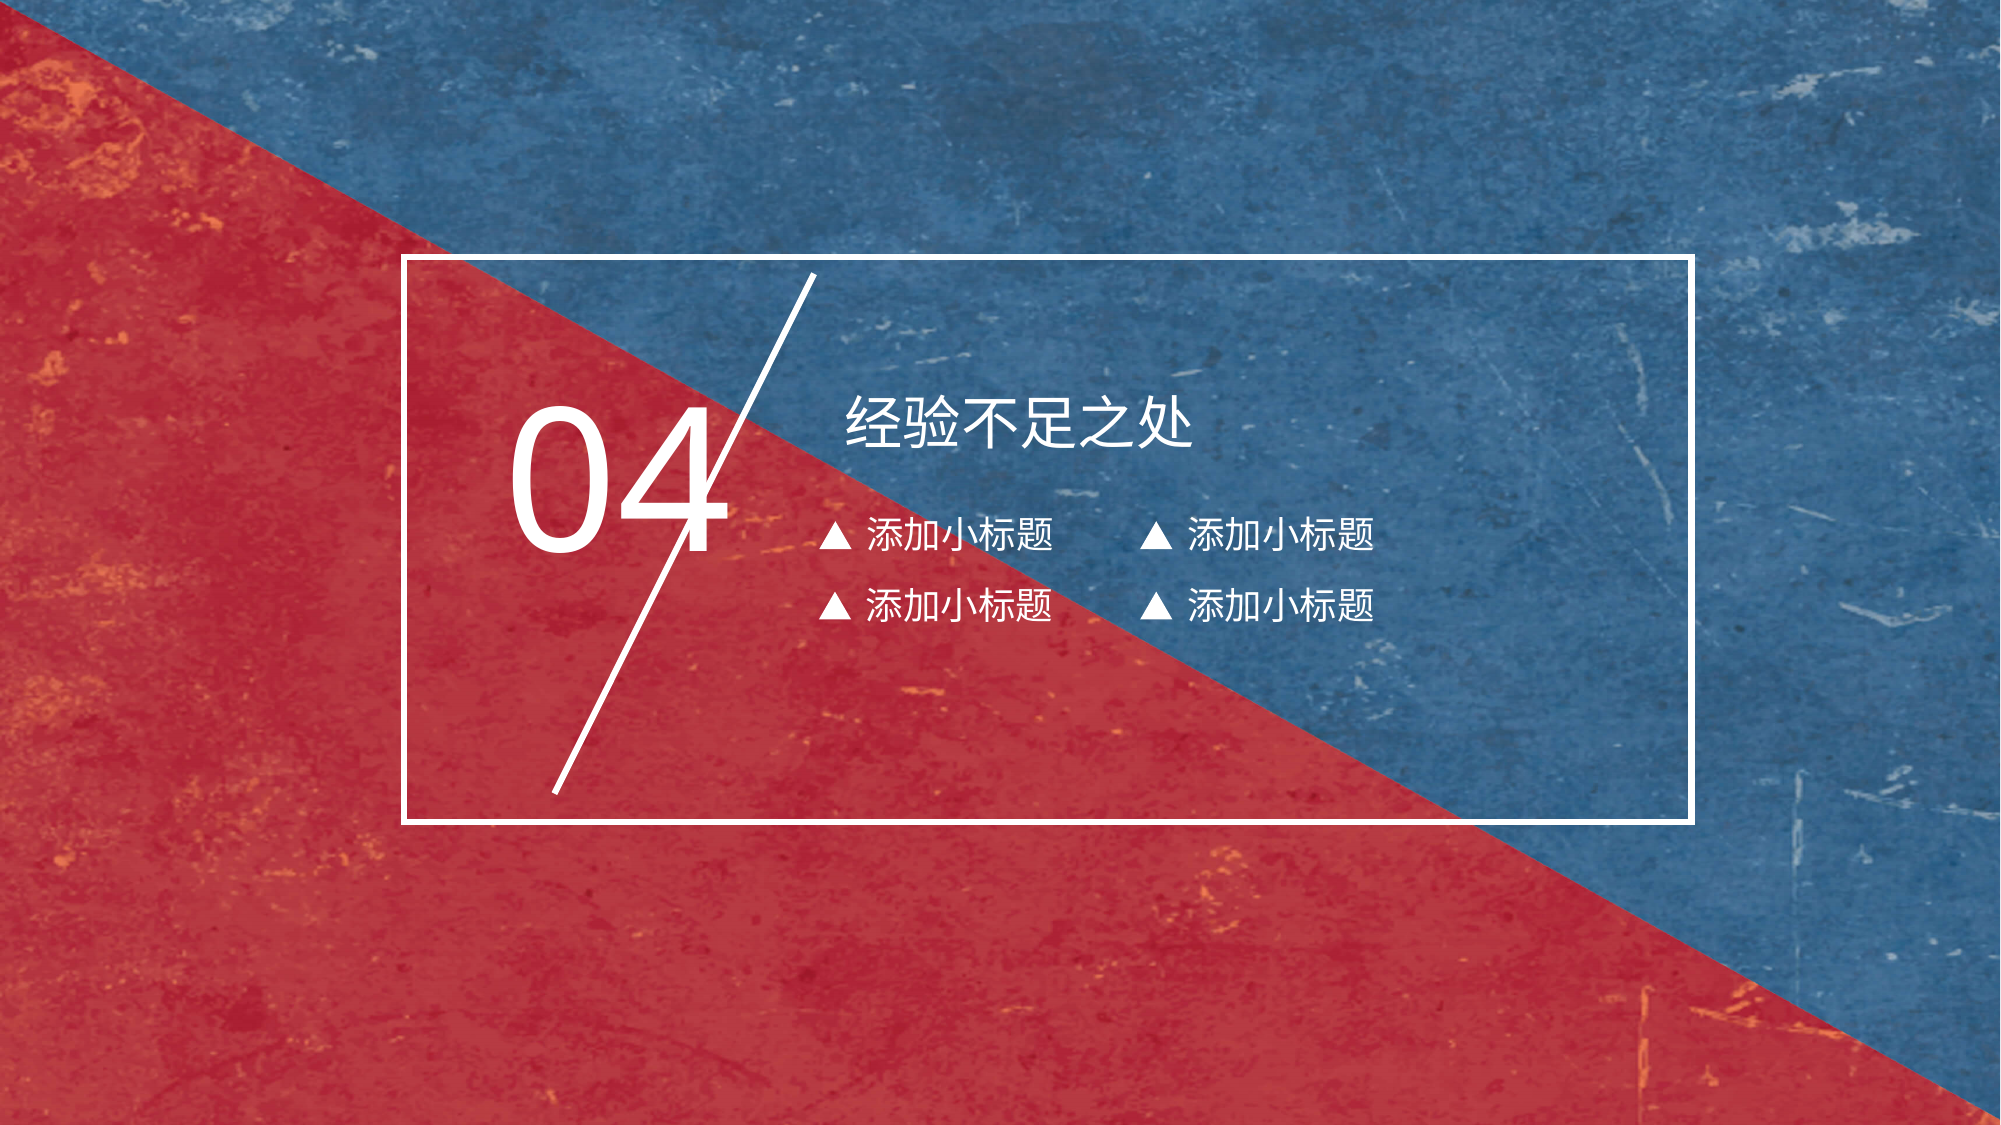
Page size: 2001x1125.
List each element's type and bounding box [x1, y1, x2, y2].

text_box [1140, 574, 1457, 636]
text_box [819, 504, 1136, 565]
text_box [554, 273, 814, 794]
text_box [1140, 504, 1457, 565]
text_box [818, 574, 1136, 636]
picture [0, 0, 2001, 1125]
text_box [403, 256, 1693, 823]
